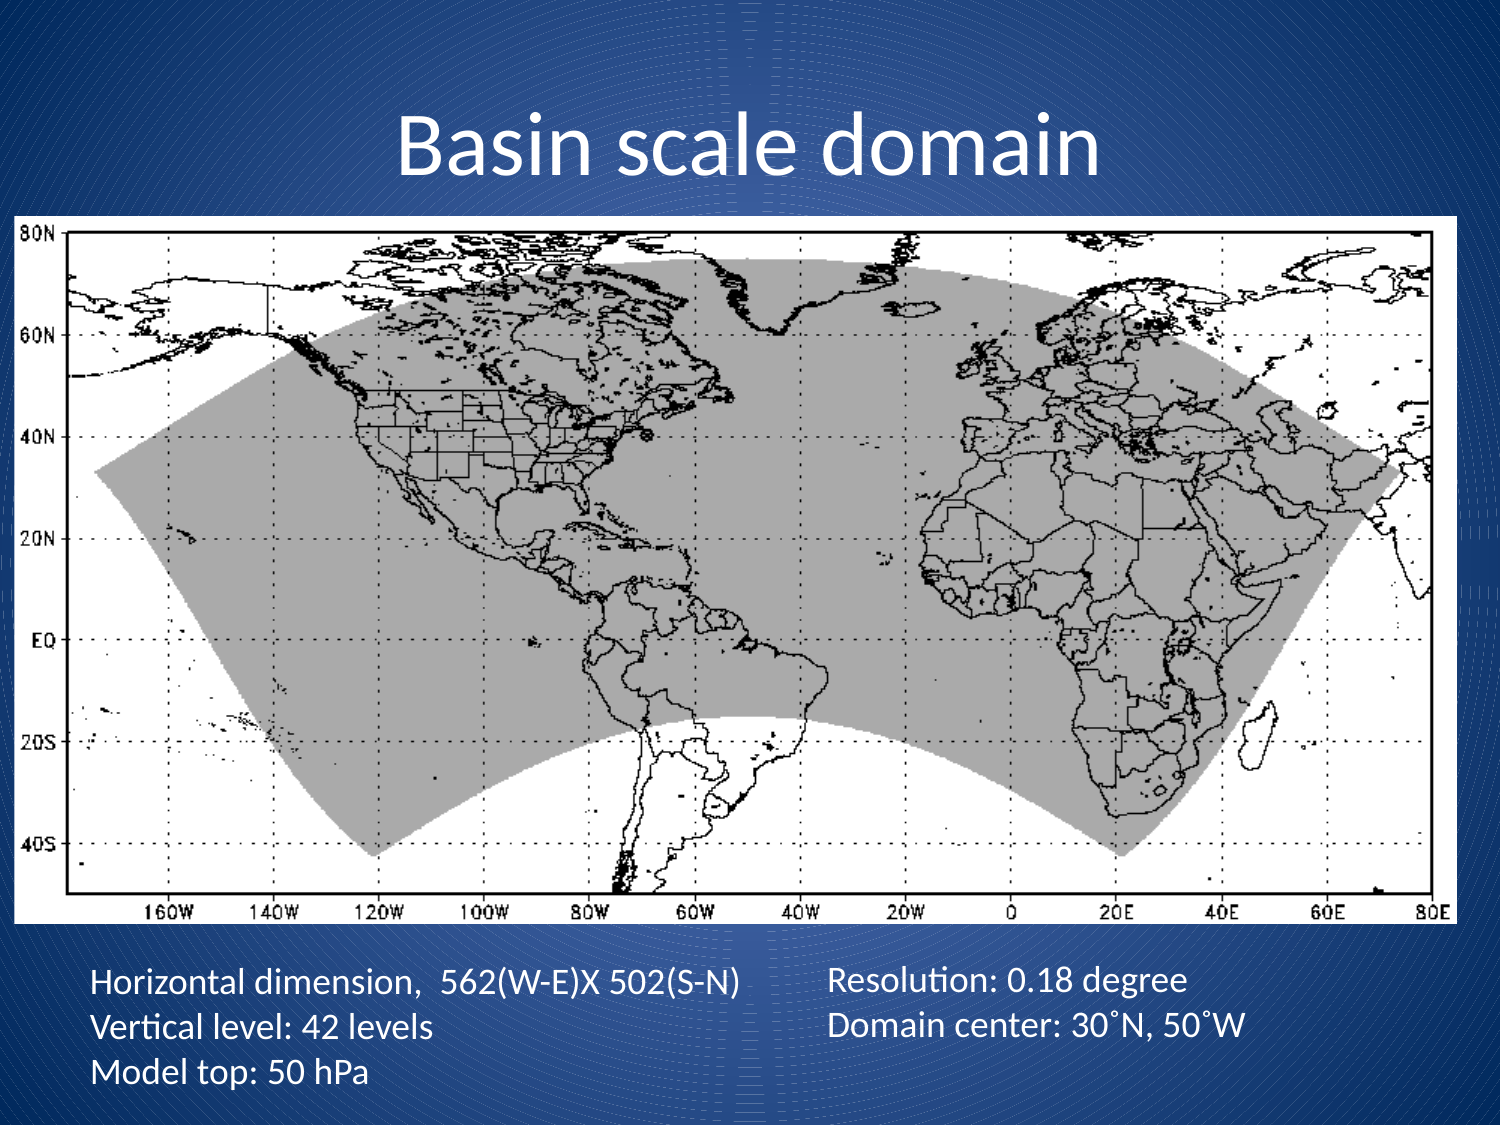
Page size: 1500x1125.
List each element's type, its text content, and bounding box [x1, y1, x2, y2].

title Basin scale domain [75, 45, 1425, 214]
text_box Horizontal dimension, 562(W-E)X 502(S-N) Vertical level: 42 levels Model top: 50 hPa [75, 949, 788, 1100]
text_box Resolution: 0.18 degree Domain center: 30˚N, 50˚W [812, 947, 1413, 1053]
picture [14, 215, 1458, 924]
